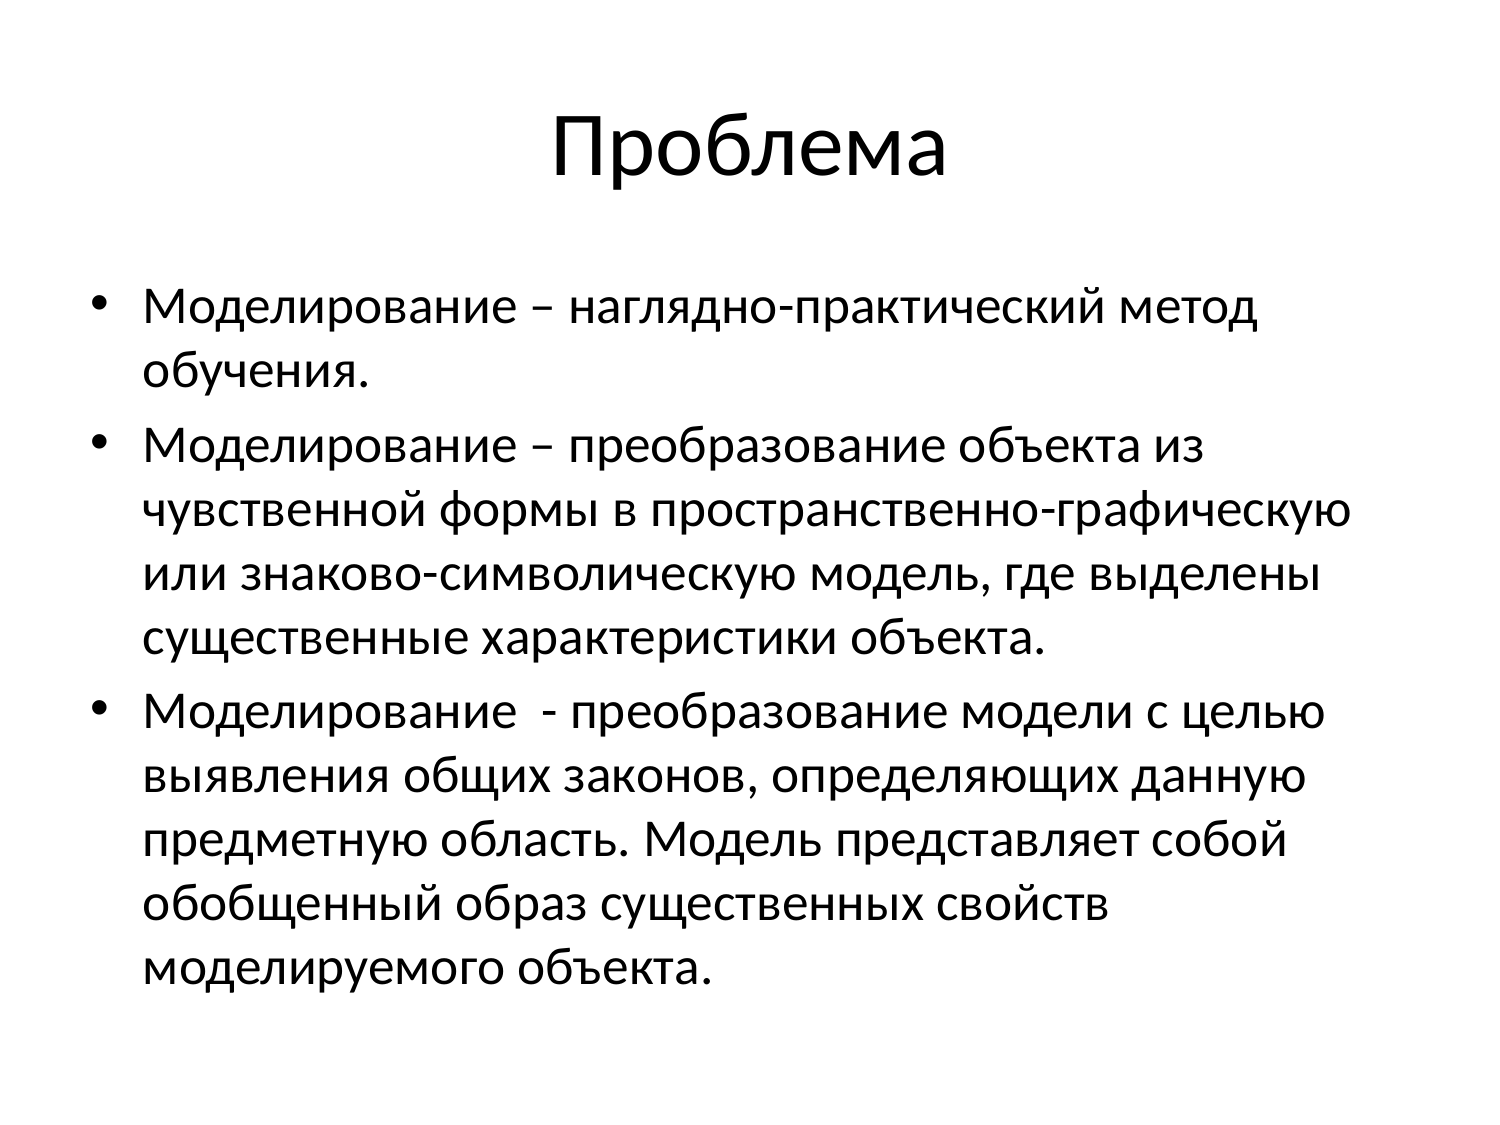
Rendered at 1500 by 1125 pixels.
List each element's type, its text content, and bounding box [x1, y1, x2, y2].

title Проблема [75, 45, 1425, 233]
list Моделирование – наглядно-практический метод обучения. Моделирование – преобразование объекта из чувственной формы в пространственно-графическую или знаково-символическую модель, где выделены существенные характеристики объекта. Моделирование - преобразование модели с целью выявления общих законов, определяющих данную предметную область. Модель представляет собой обобщенный образ существенных свойств моделируемого объекта. [75, 262, 1425, 1005]
